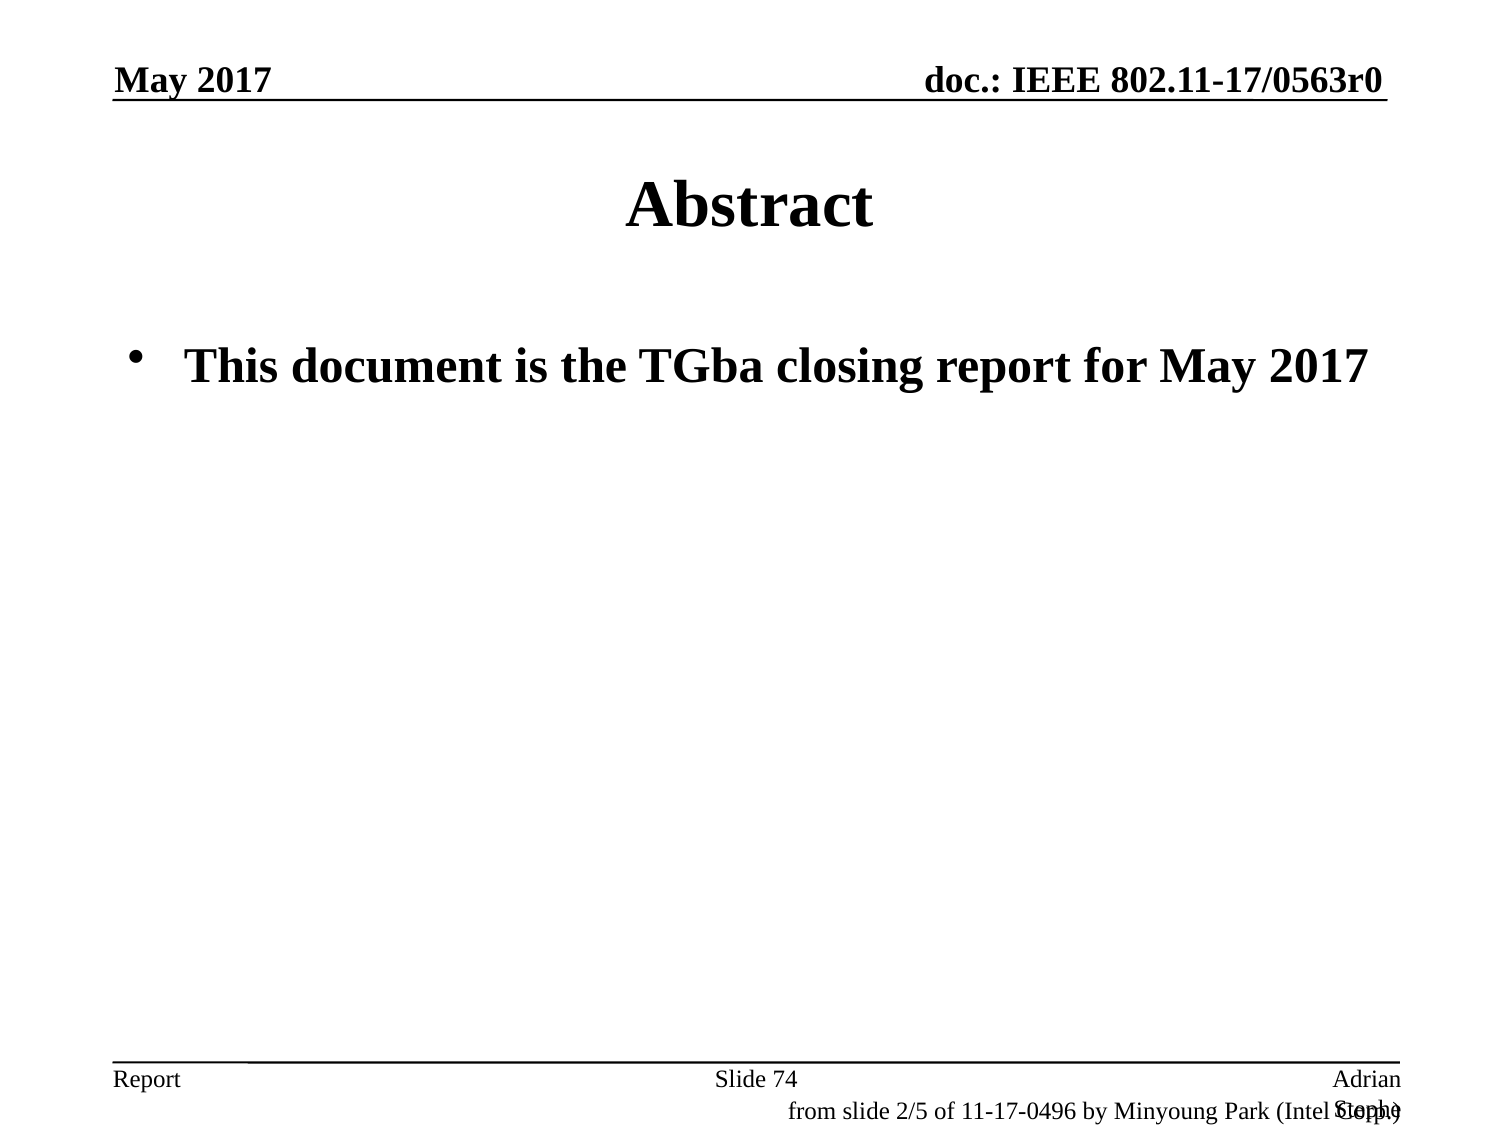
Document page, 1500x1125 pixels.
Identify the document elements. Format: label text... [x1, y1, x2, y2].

slide_number Slide 74 [711, 1061, 801, 1087]
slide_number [114, 54, 374, 101]
title Abstract [112, 112, 1388, 288]
footer Adrian Stephens, Intel Corporation [1324, 1061, 1402, 1087]
text_box from slide 2/5 of 11-17-0496 by Minyoung Park (Intel Corp.) [343, 1087, 1417, 1125]
list This document is the TGba closing report for May 2017 [112, 324, 1388, 1000]
